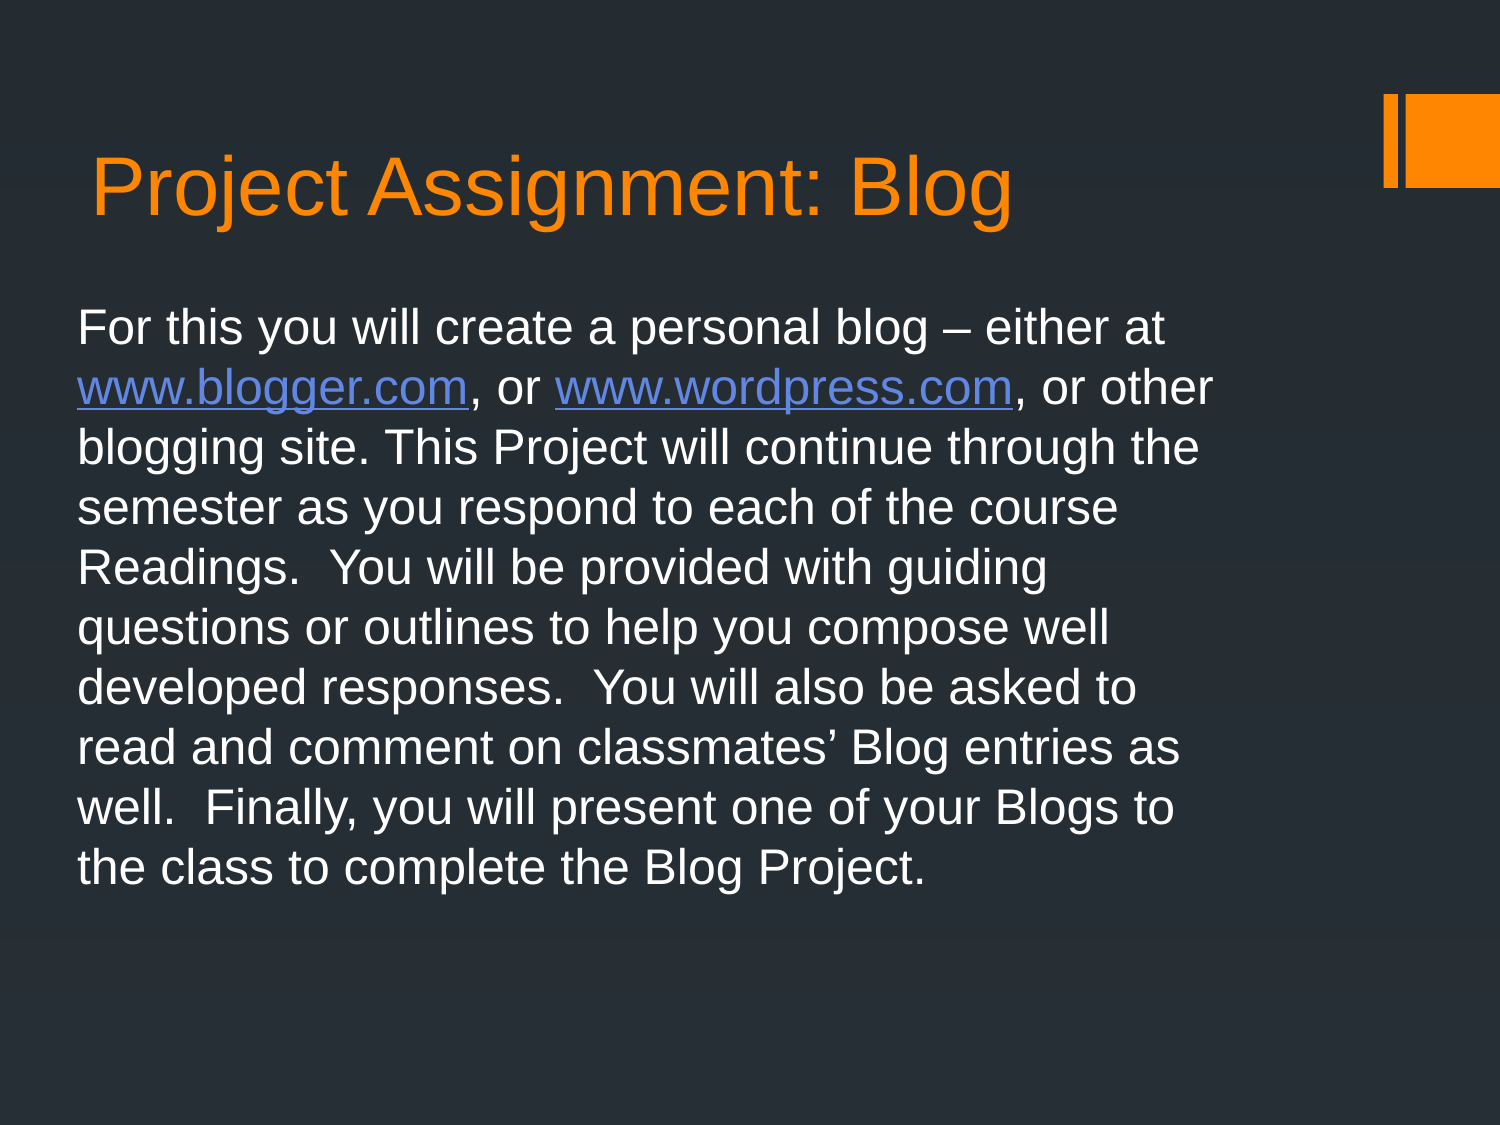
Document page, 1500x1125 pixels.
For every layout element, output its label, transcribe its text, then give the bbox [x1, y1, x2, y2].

text_box For this you will create a personal blog – either at www.blogger.com, or www.wordpress.com, or other blogging site. This Project will continue through the semester as you respond to each of the course Readings. You will be provided with guiding questions or outlines to help you compose well developed responses. You will also be asked to read and comment on classmates’ Blog entries as well. Finally, you will present one of your Blogs to the class to complete the Blog Project. [62, 287, 1250, 903]
title Project Assignment: Blog [75, 50, 1275, 240]
